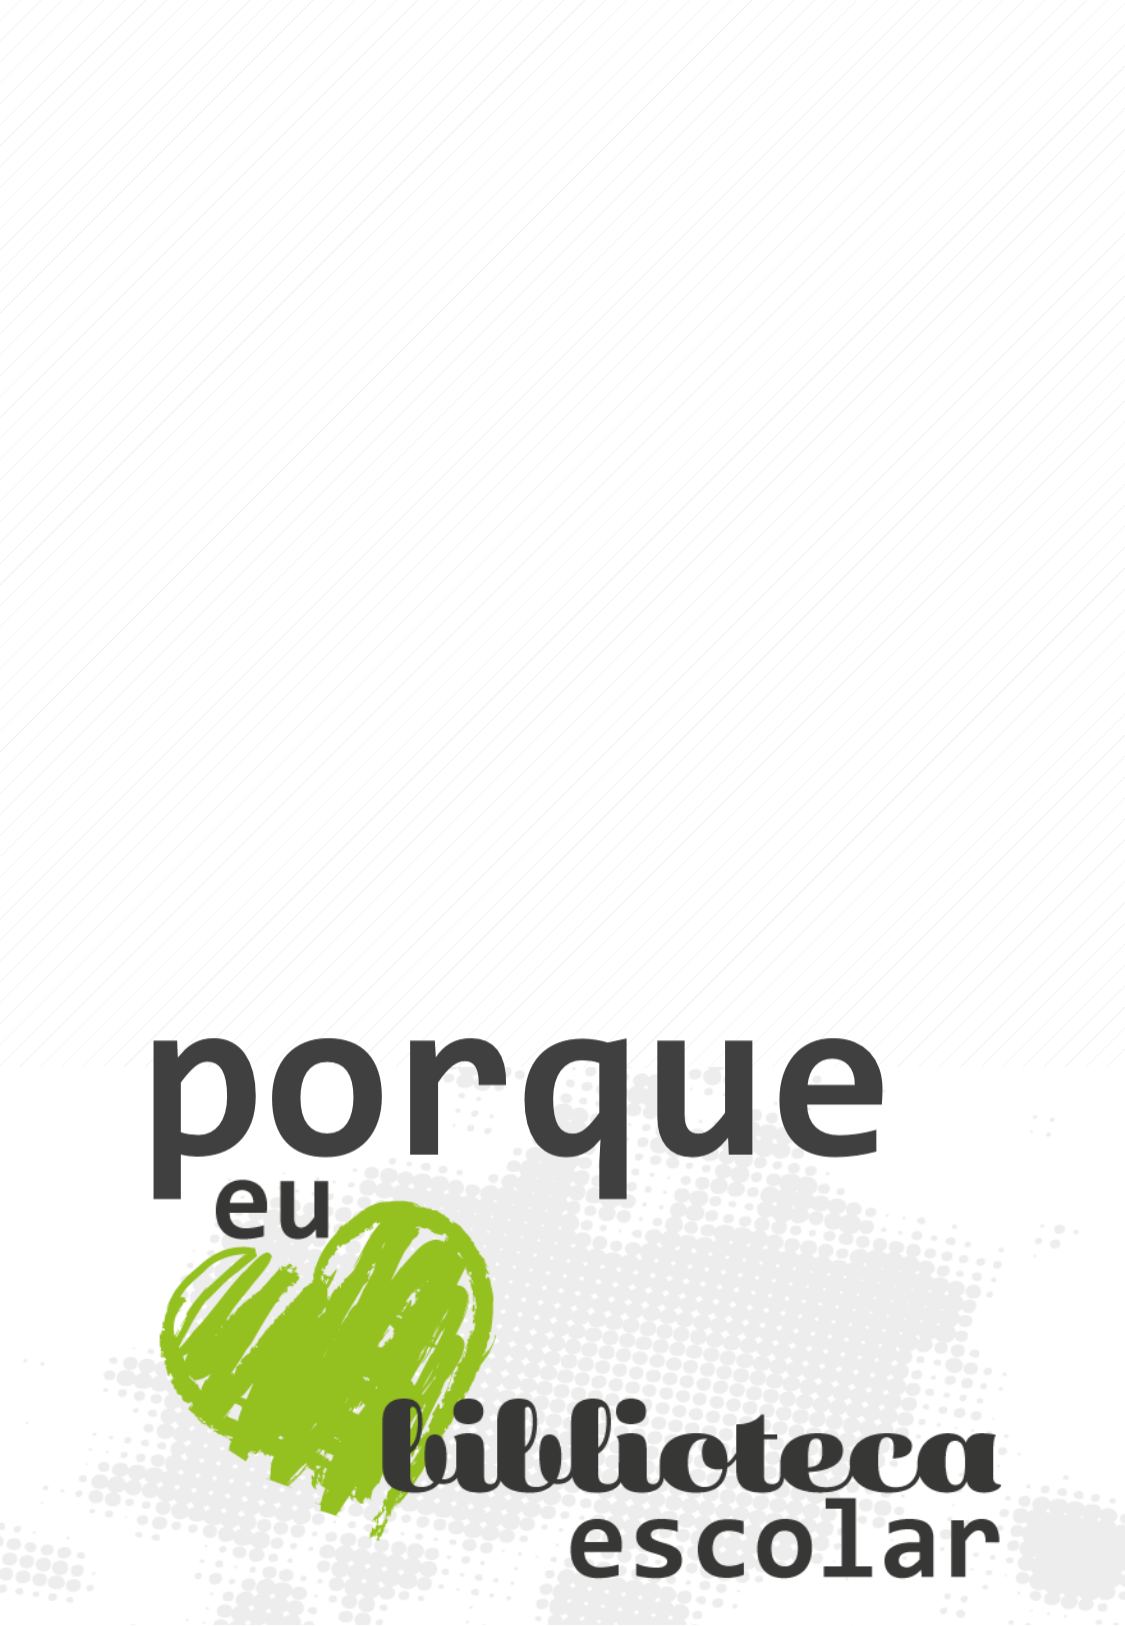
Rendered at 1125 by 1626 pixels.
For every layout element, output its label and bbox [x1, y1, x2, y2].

picture [0, 881, 1125, 1625]
